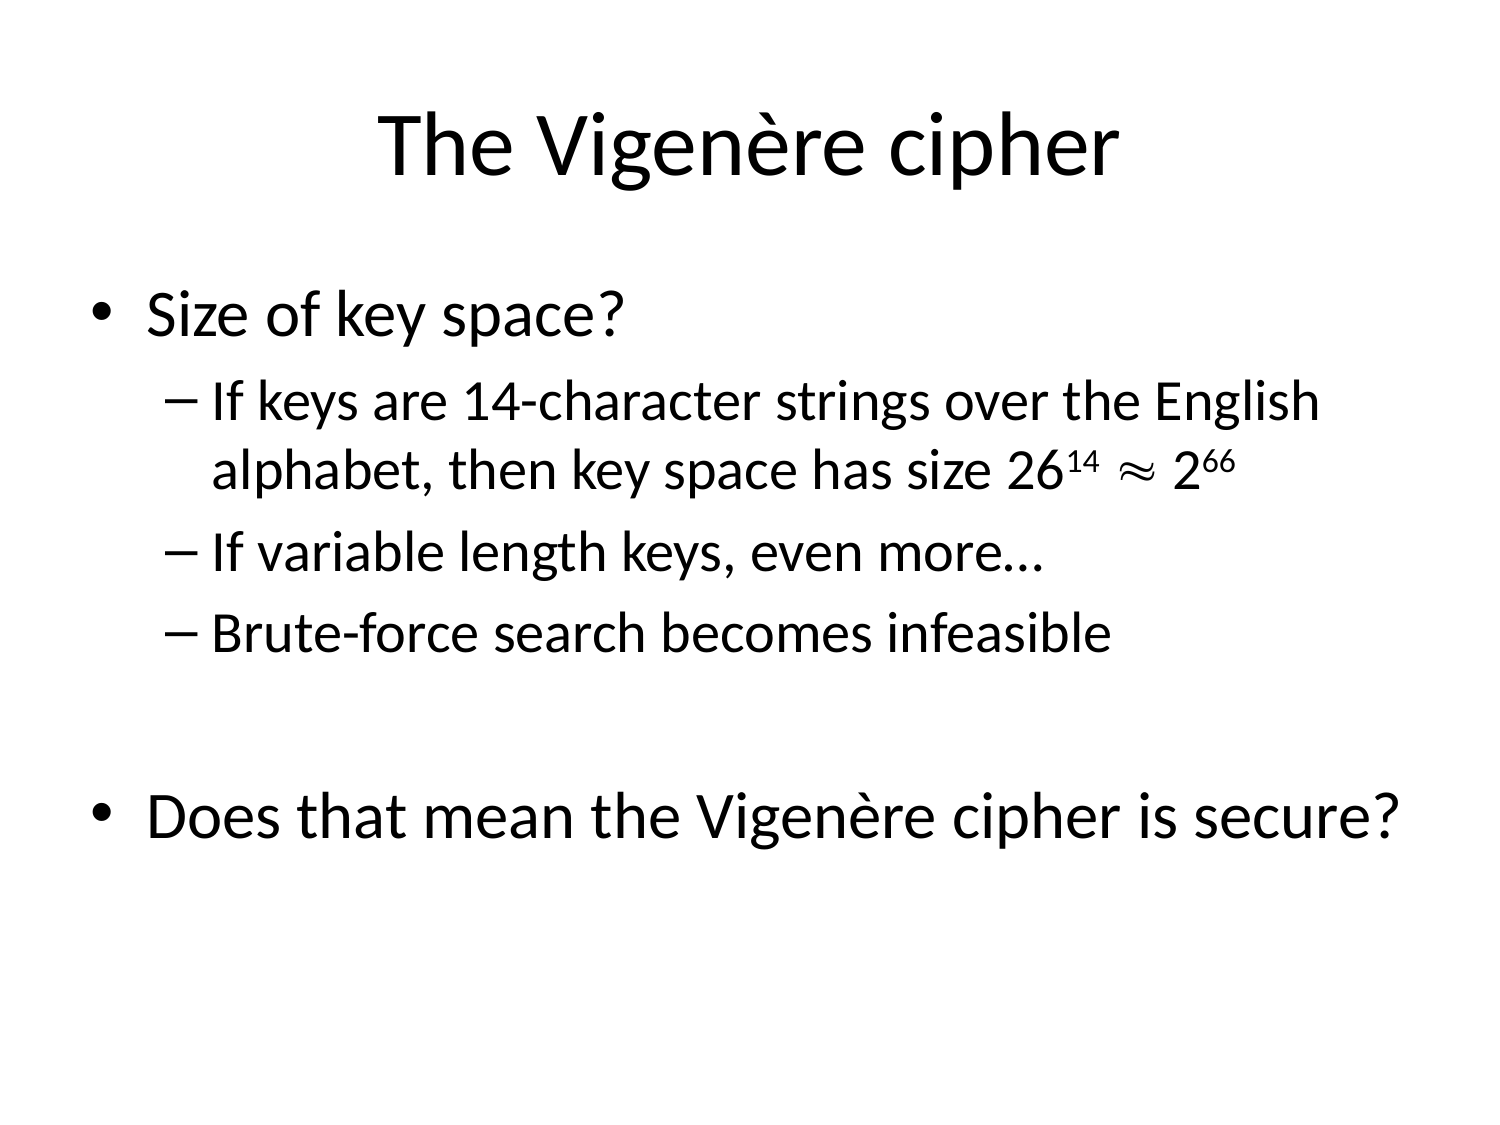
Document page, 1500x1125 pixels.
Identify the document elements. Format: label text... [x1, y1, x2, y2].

list Size of key space? If keys are 14-character strings over the English alphabet, then key space has size 2614  266 If variable length keys, even more… Brute-force search becomes infeasible Does that mean the Vigenère cipher is secure? [75, 262, 1425, 1005]
title The Vigenère cipher [75, 45, 1425, 233]
